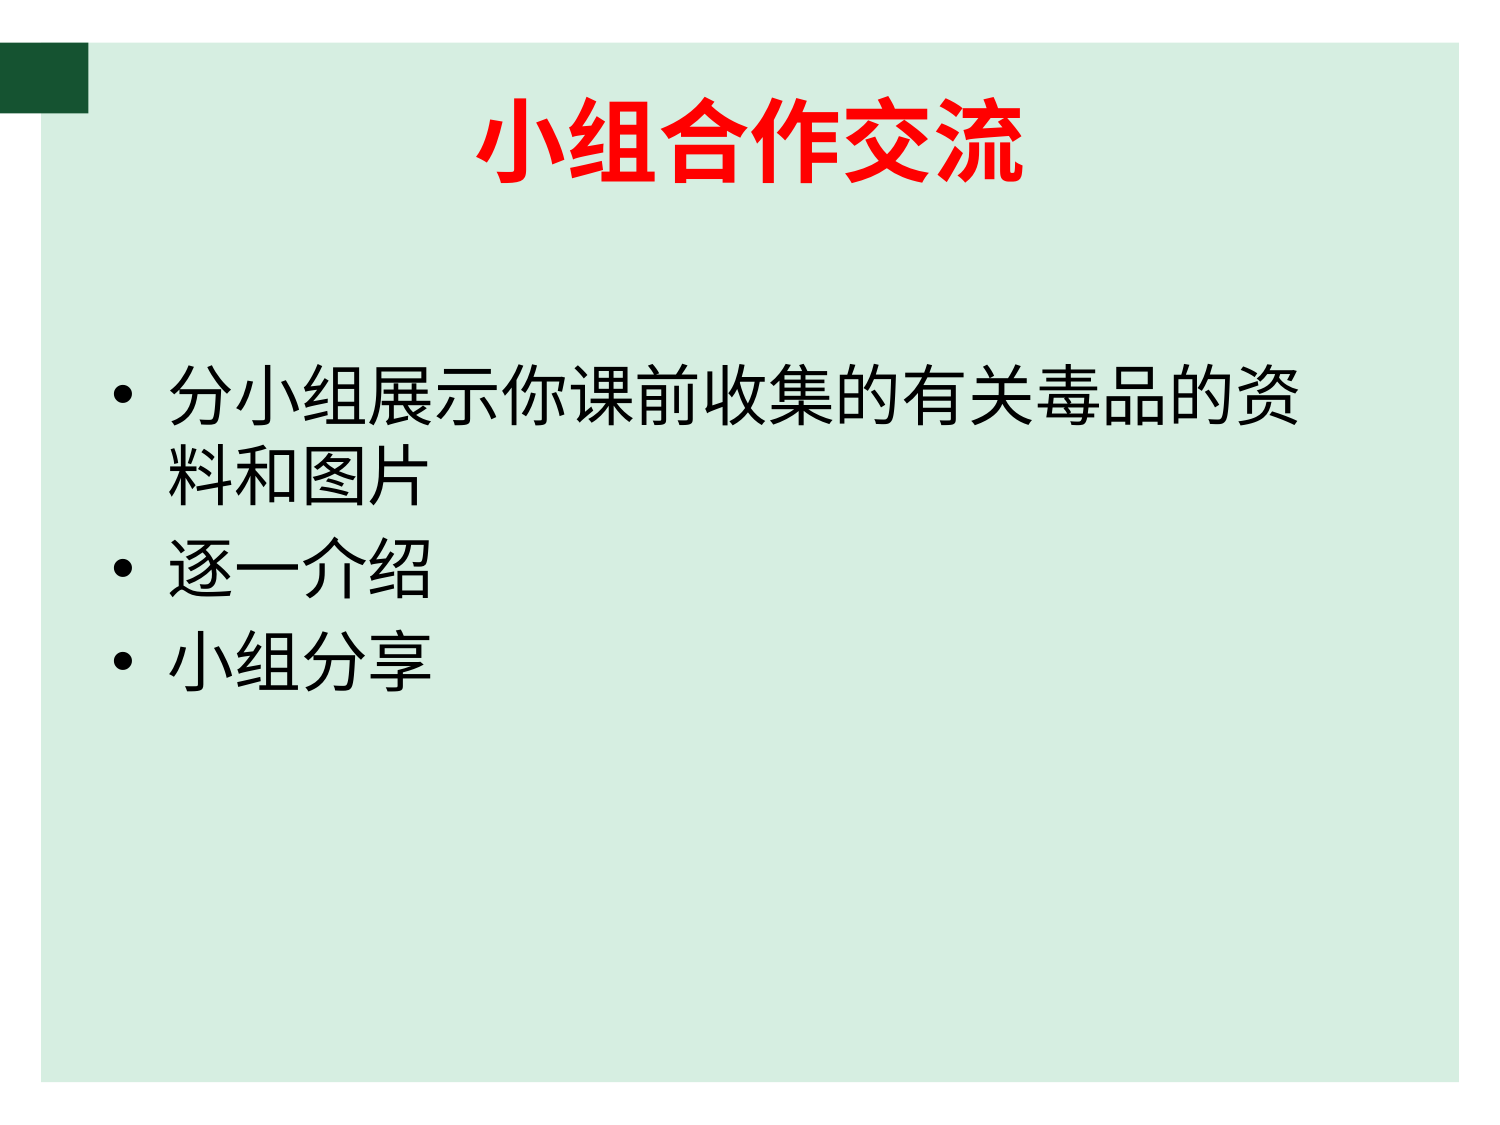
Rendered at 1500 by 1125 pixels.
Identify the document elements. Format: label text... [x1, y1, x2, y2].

list 分小组展示你课前收集的有关毒品的资料和图片 逐一介绍 小组分享 [96, 346, 1338, 931]
title 小组合作交流 [75, 45, 1425, 233]
